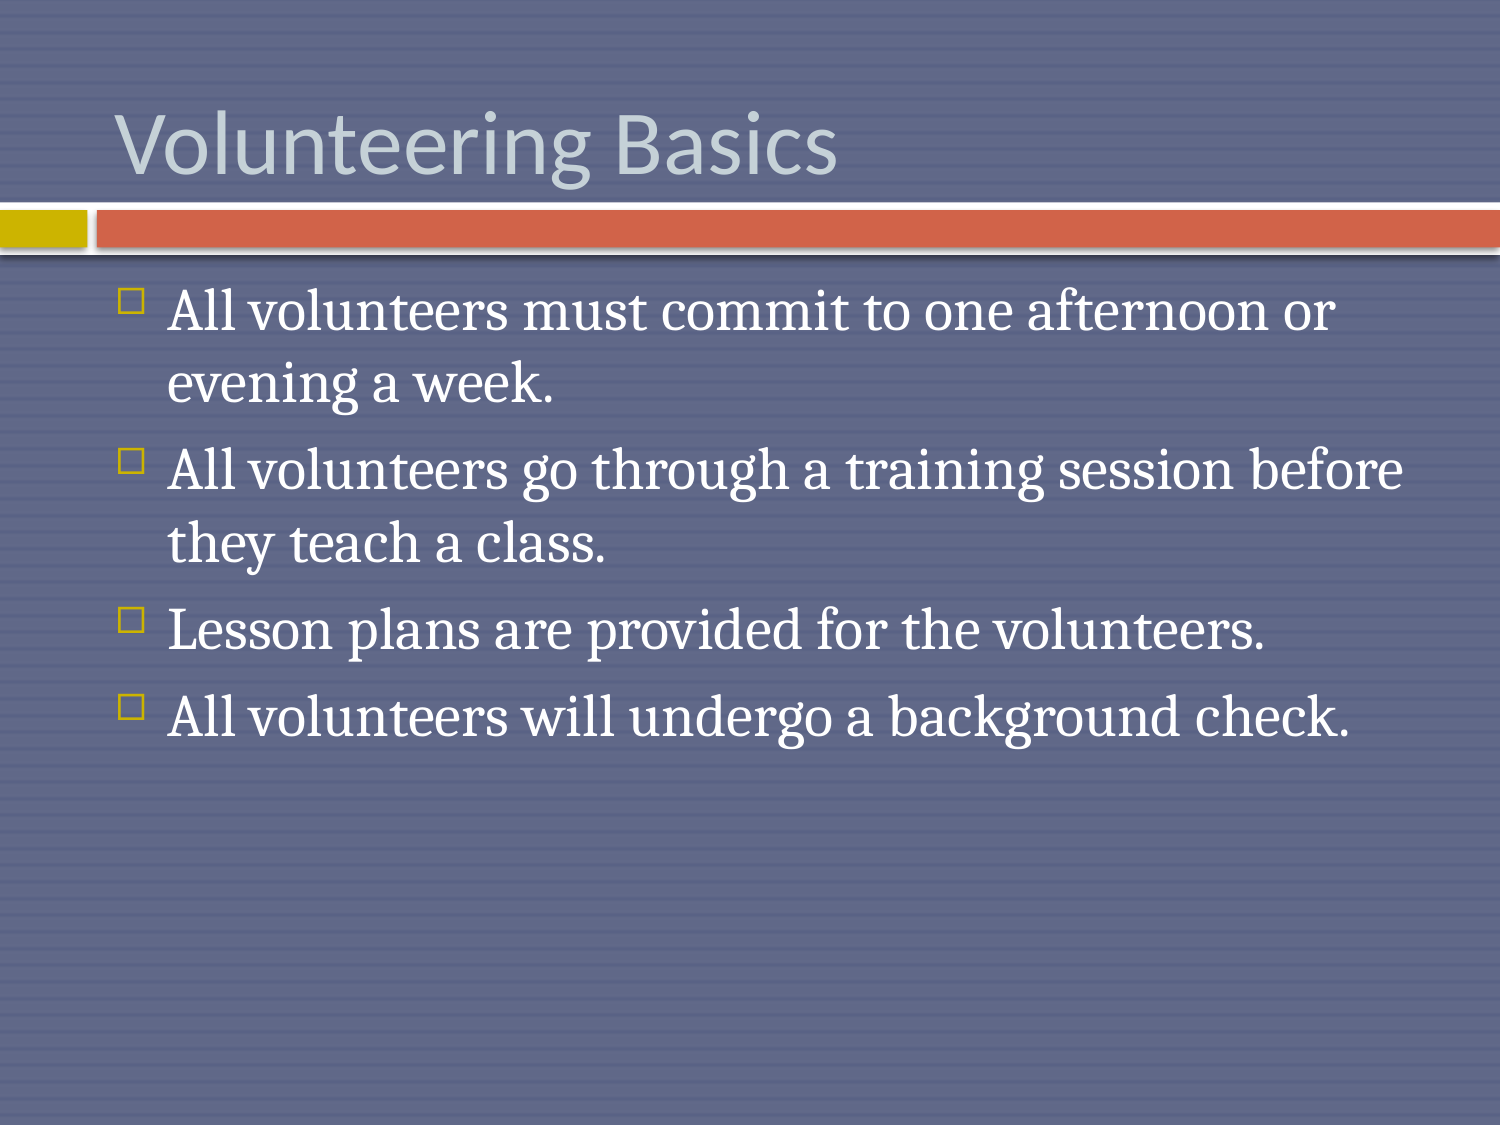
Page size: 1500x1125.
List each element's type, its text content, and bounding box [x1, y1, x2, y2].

list All volunteers must commit to one afternoon or evening a week. All volunteers go through a training session before they teach a class. Lesson plans are provided for the volunteers. All volunteers will undergo a background check. [100, 262, 1438, 1005]
title Volunteering Basics [99, 37, 1438, 200]
